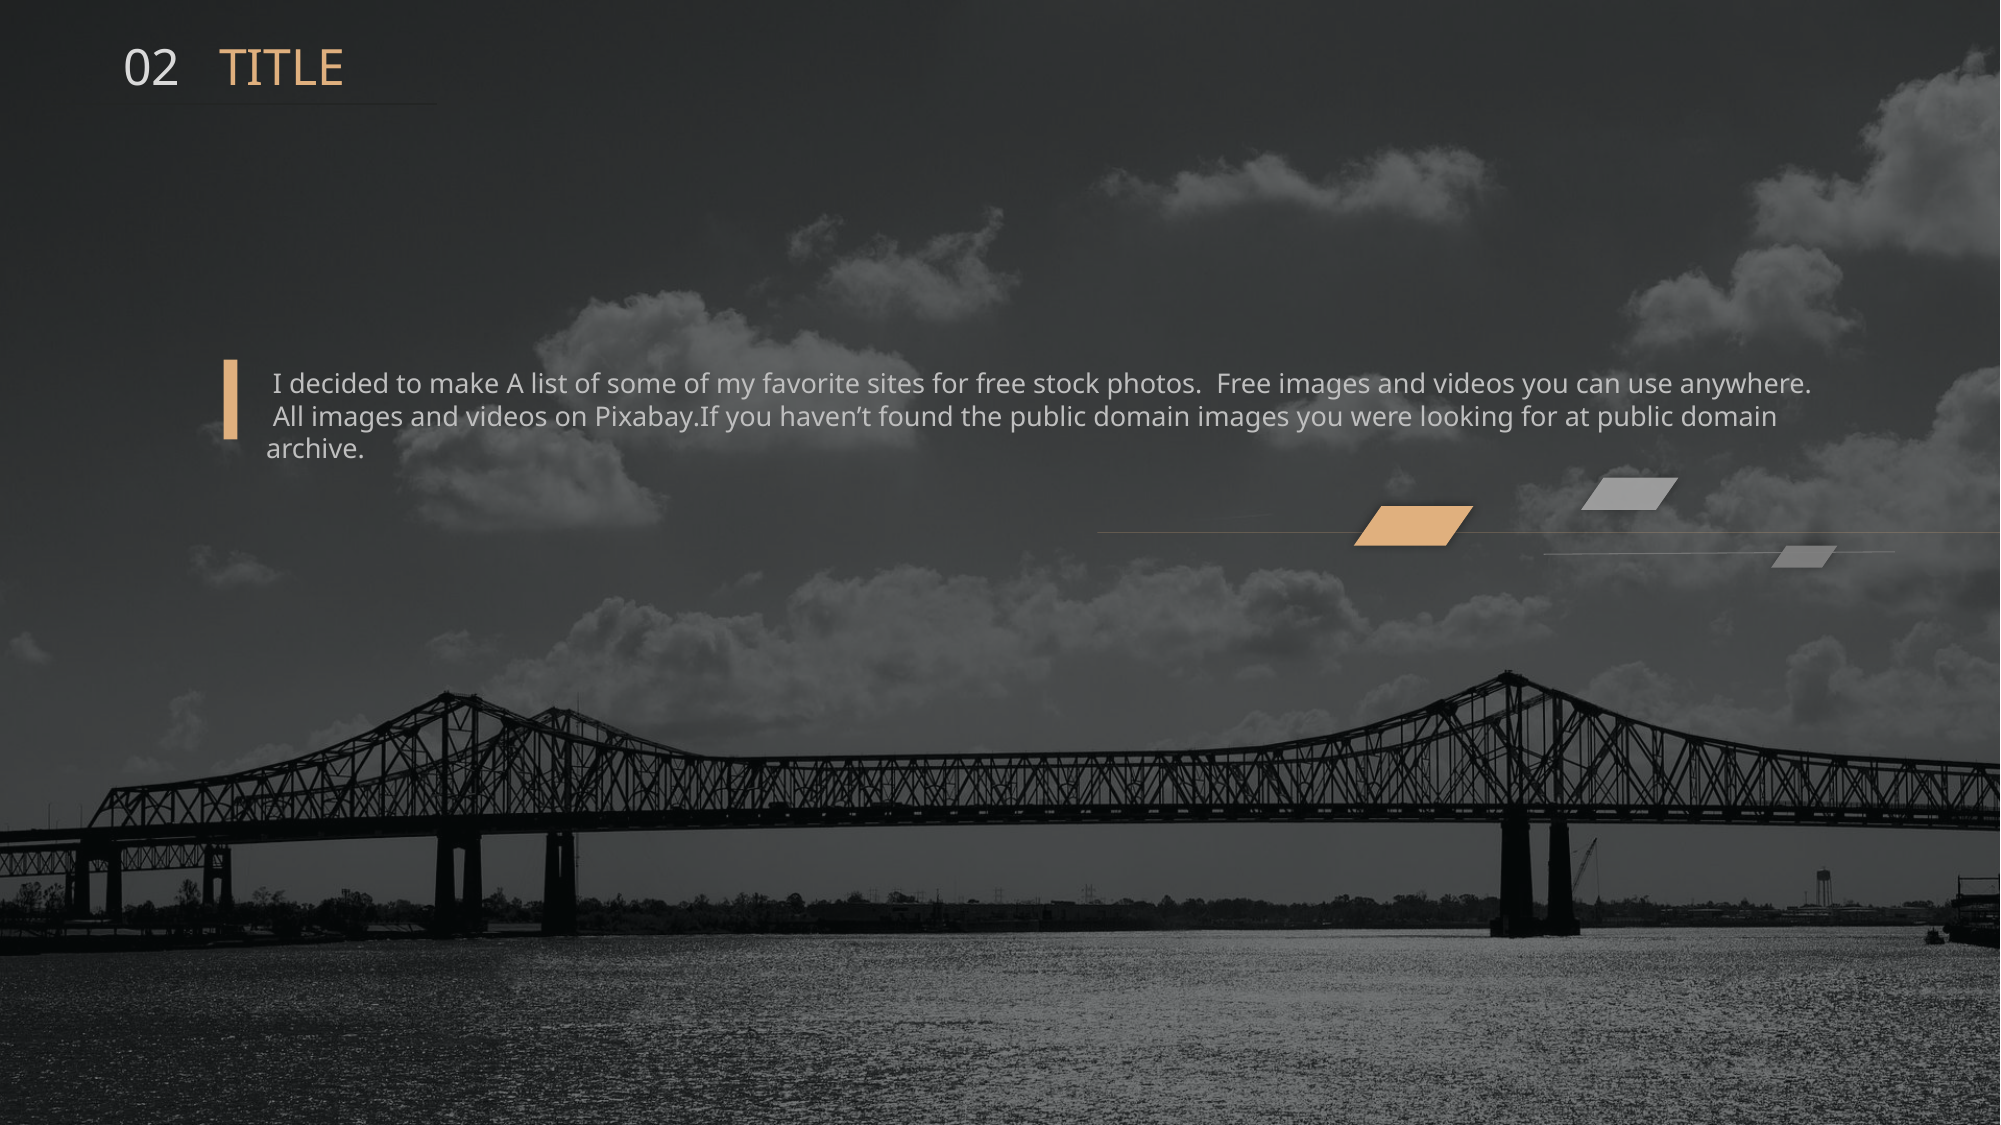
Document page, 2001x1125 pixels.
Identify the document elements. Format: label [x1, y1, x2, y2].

text_box [1543, 551, 1895, 555]
picture [0, 0, 2000, 1125]
